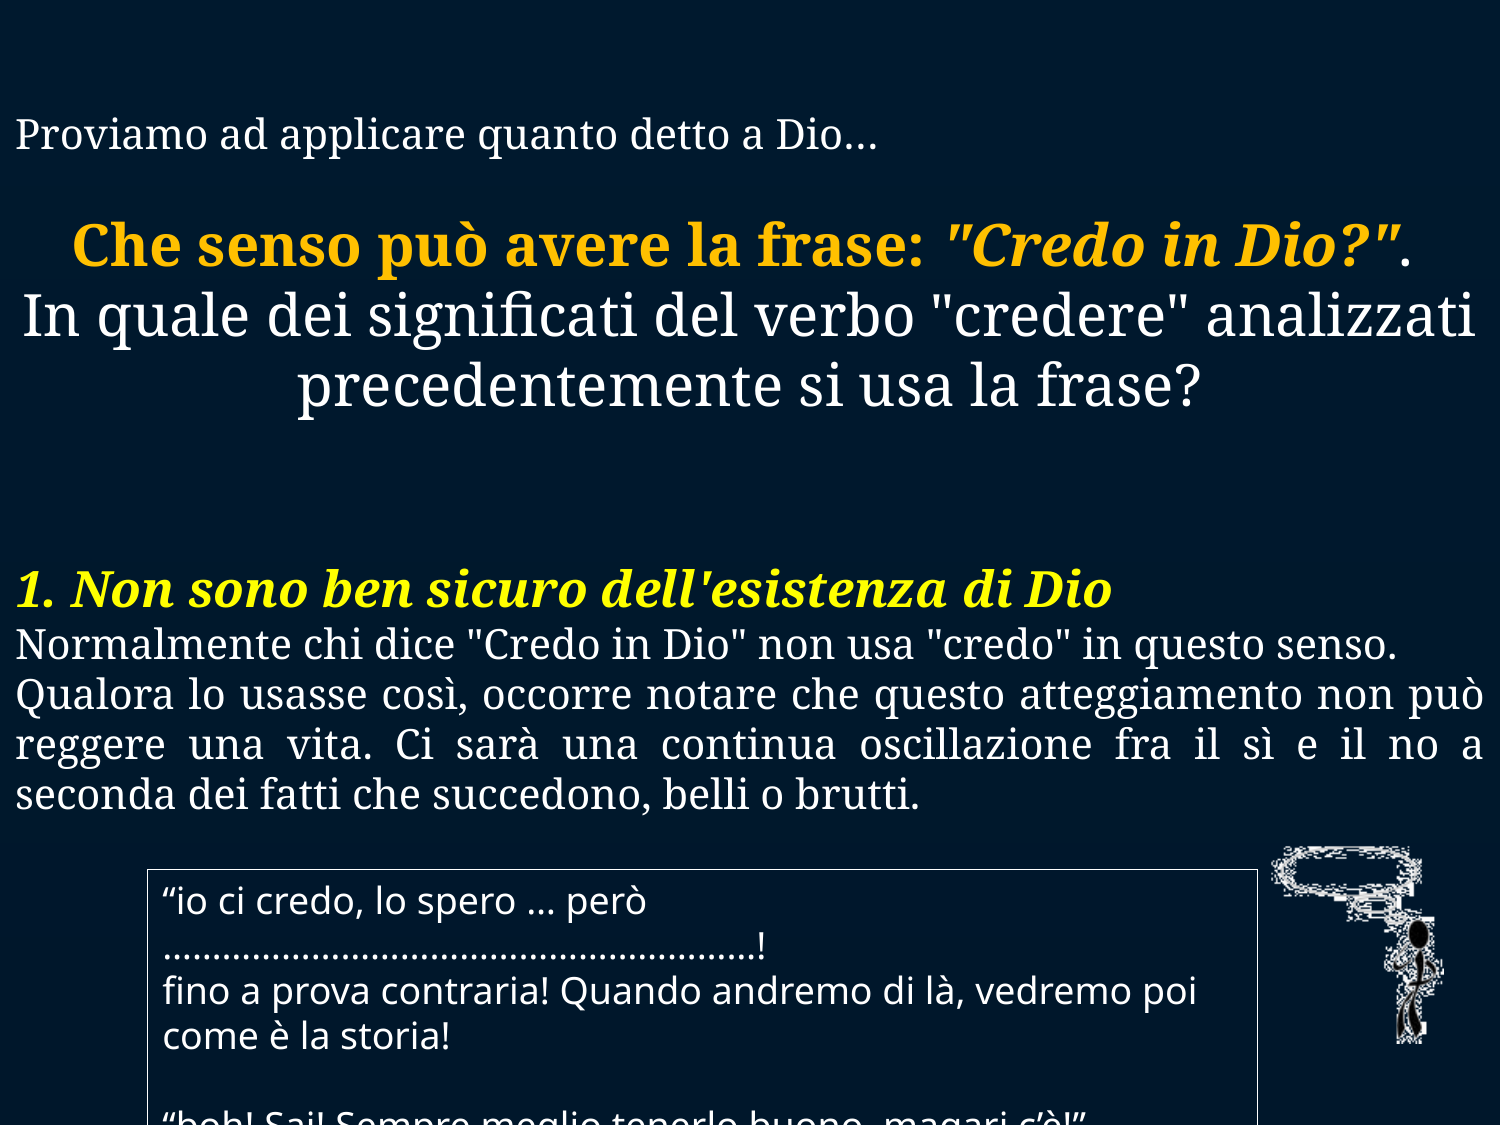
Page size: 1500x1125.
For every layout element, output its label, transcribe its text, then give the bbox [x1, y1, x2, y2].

picture [1233, 833, 1445, 1044]
text_box “io ci credo, lo spero … però ……………………………………………………! fino a prova contraria! Quando andremo di là, vedremo poi come è la storia! “boh! Sai! Sempre meglio tenerlo buono, magari c’è!” [147, 869, 1258, 1125]
text_box Proviamo ad applicare quanto detto a Dio… Che senso può avere la frase: "Credo in Dio?". In quale dei significati del verbo "credere" analizzati precedentemente si usa la frase? 1. Non sono ben sicuro dell'esistenza di Dio Normalmente chi dice "Credo in Dio" non usa "credo" in questo senso. Qualora lo usasse così, occorre notare che questo atteggiamento non può reggere una vita. Ci sarà una continua oscillazione fra il sì e il no a seconda dei fatti che succedono, belli o brutti. [0, 100, 1500, 826]
